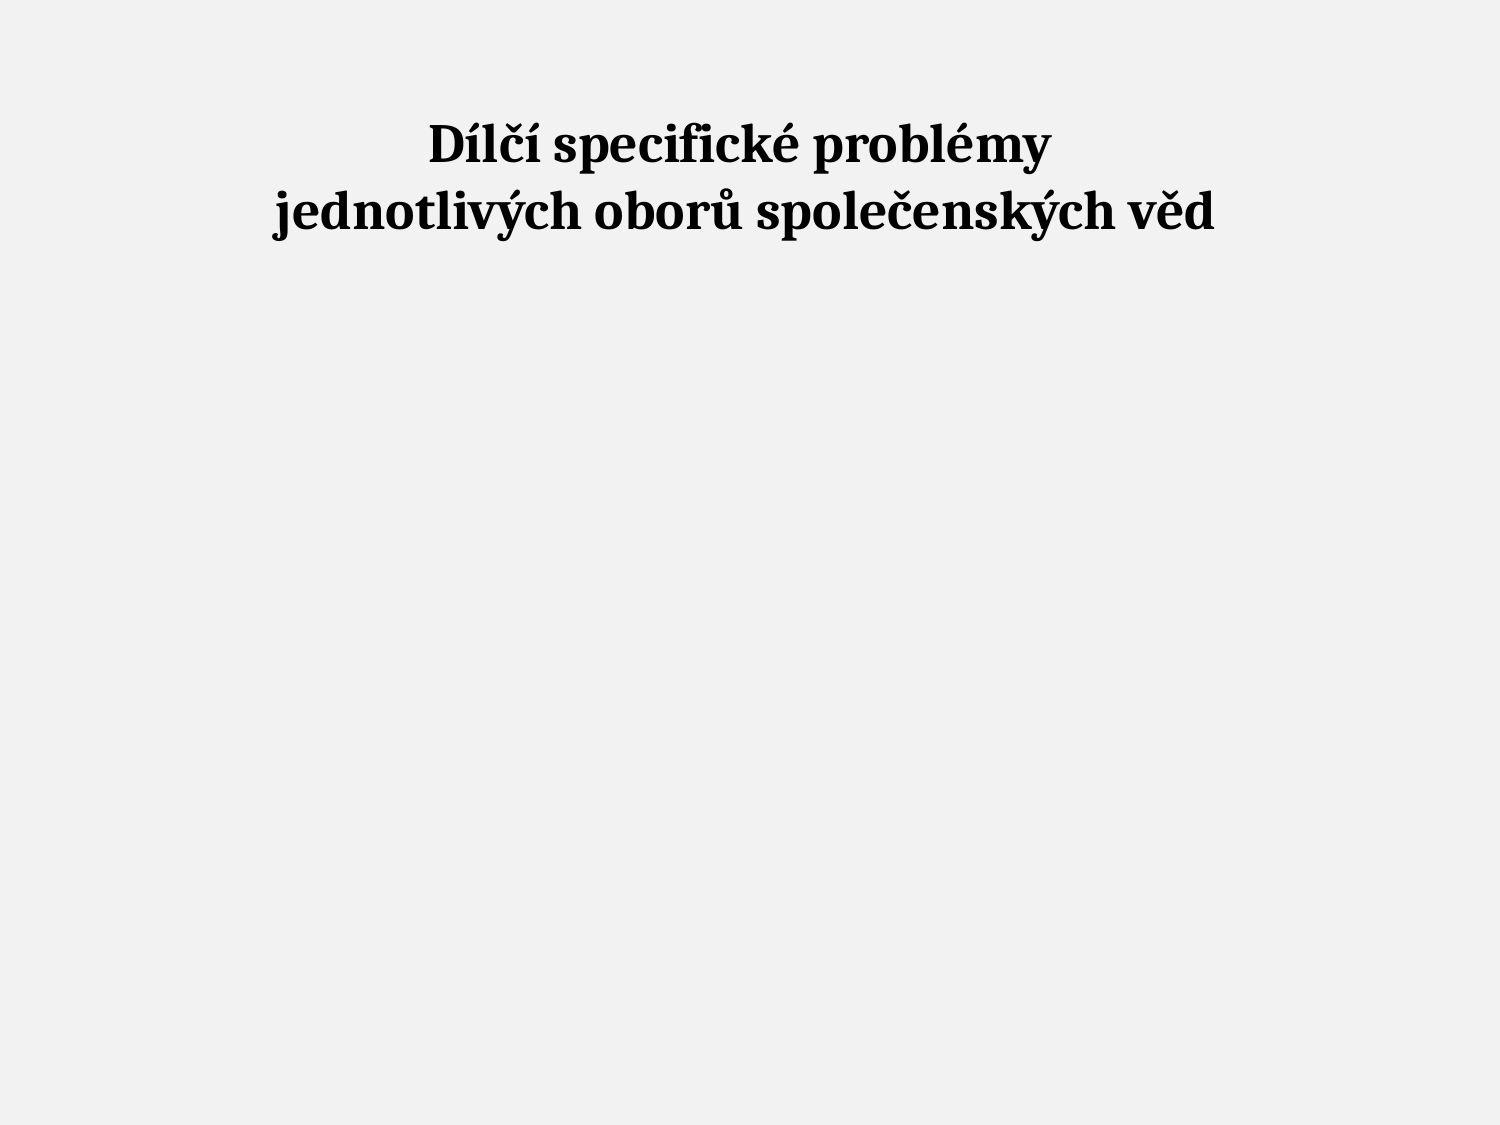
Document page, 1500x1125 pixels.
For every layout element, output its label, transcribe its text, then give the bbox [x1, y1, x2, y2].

title Dílčí specifické problémy jednotlivých oborů společenských věd [43, 99, 1450, 317]
